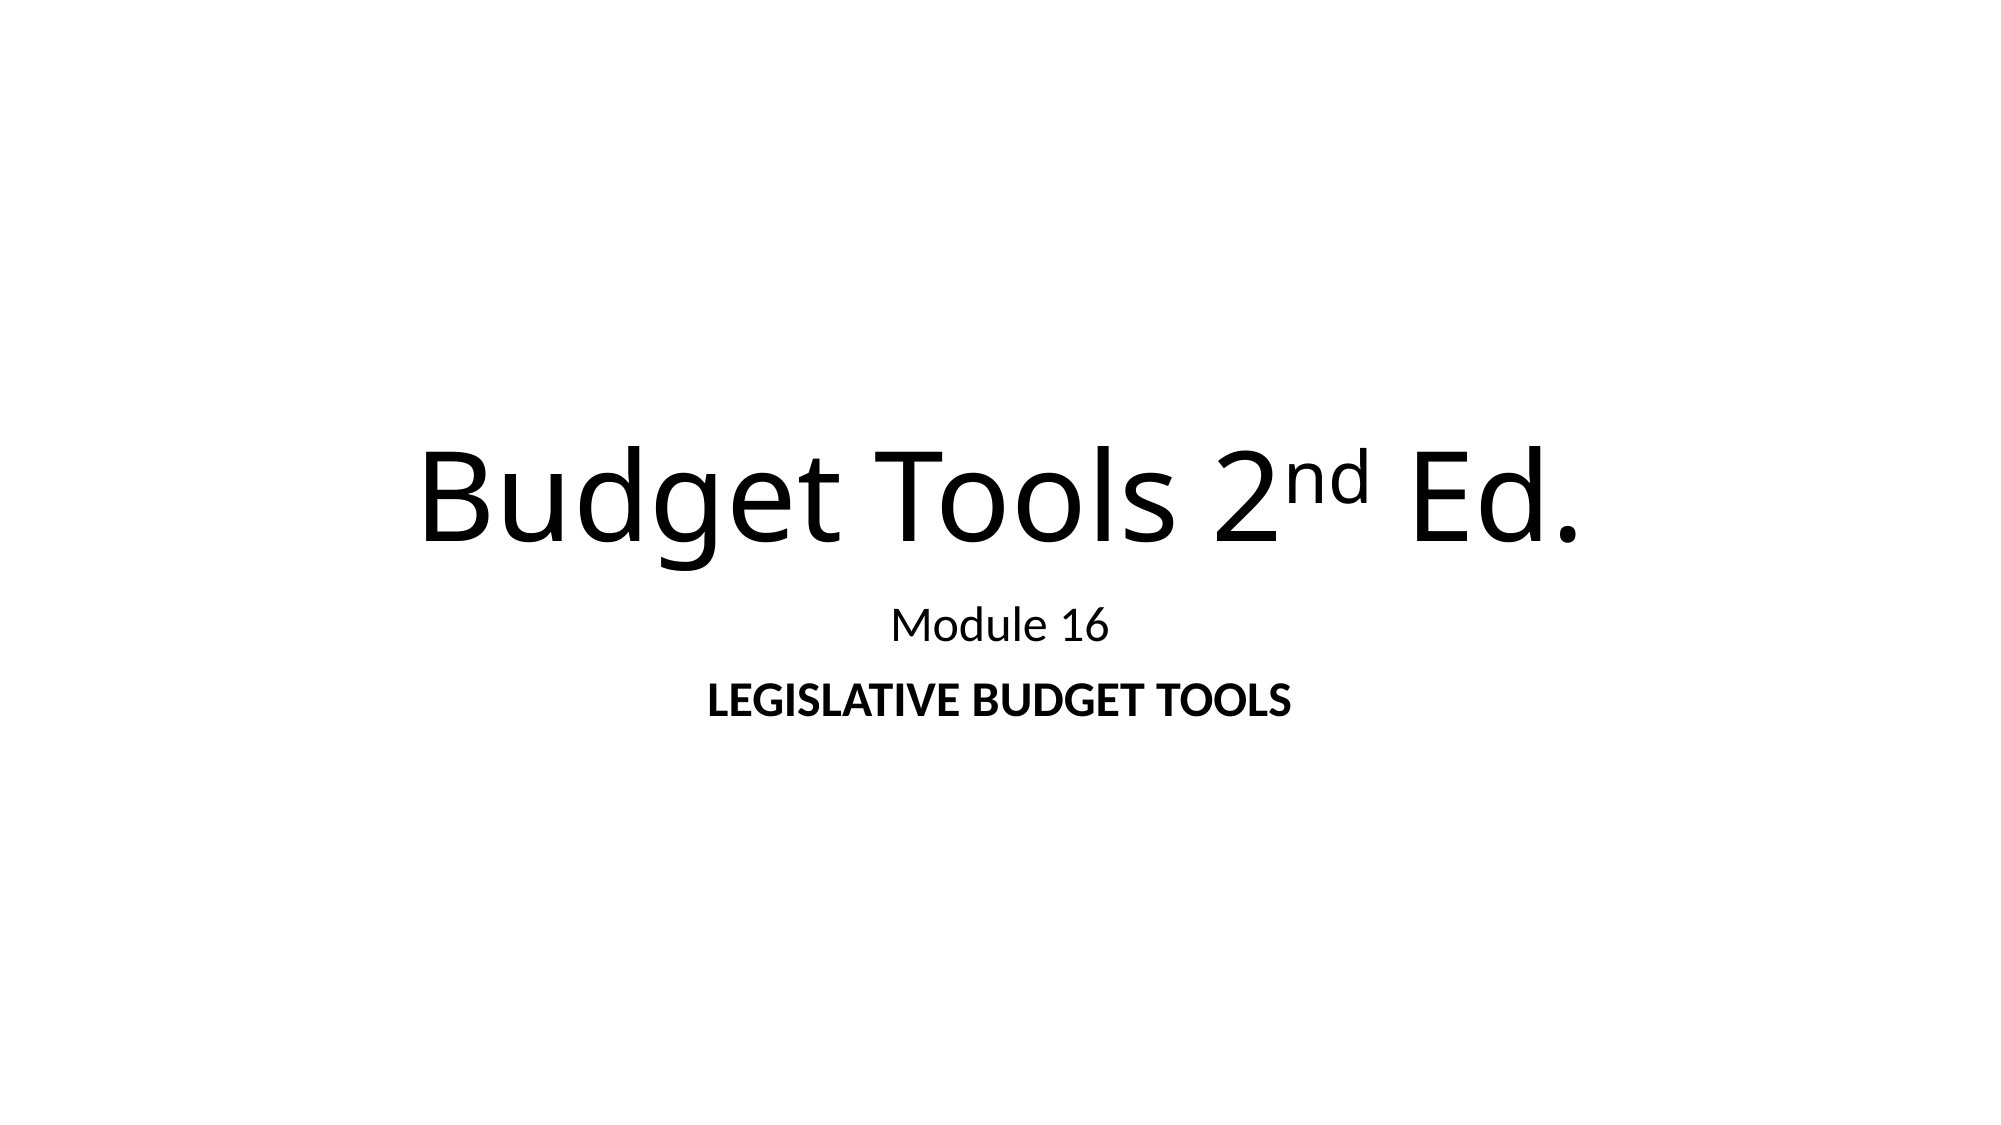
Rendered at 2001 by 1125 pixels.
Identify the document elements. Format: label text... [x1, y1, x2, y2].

title Budget Tools 2nd Ed. [249, 184, 1750, 576]
subtitle Module 16 Legislative Budget Tools [249, 590, 1750, 863]
